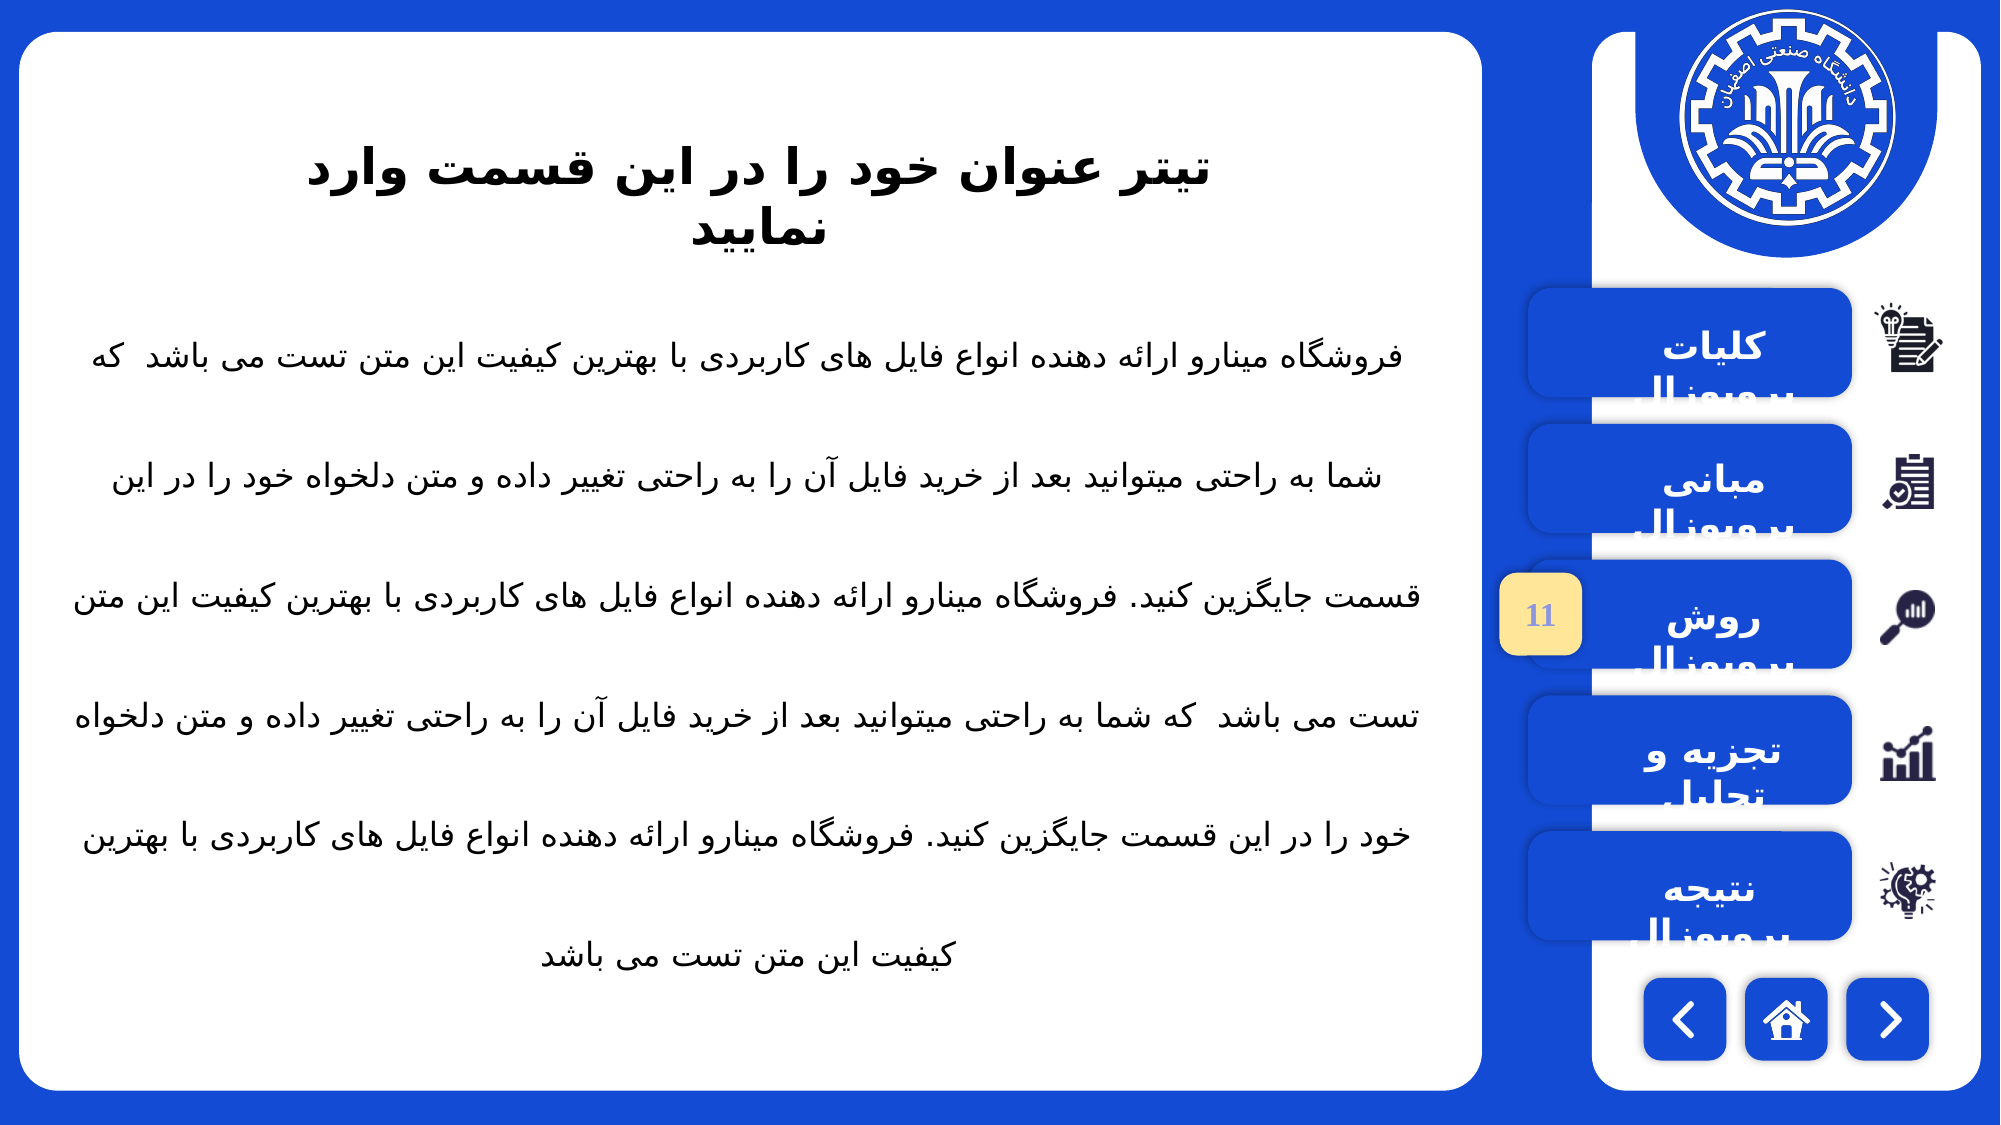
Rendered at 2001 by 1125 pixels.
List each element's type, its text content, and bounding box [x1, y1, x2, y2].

picture [1859, 989, 1920, 1050]
text_box کلیات پروپوزال [1571, 314, 1857, 420]
slide_number 11 [1499, 583, 1583, 643]
picture [1880, 454, 1935, 509]
text_box روش پروپوزال [1571, 584, 1857, 689]
picture [1655, 989, 1716, 1050]
text_box تجزیه و تحلیل [1571, 718, 1857, 824]
text_box نتیجه پروپوزال [1567, 856, 1853, 962]
text_box فروشگاه مینارو ارائه دهنده انواع فایل های کاربردی با بهترین کیفیت این متن تست می باشد که شما به راحتی میتوانید بعد از خرید فایل آن را به راحتی تغییر داده و متن دلخواه خود را در این قسمت جایگزین کنید. فروشگاه مینارو ارائه دهنده انواع فایل های کاربردی با بهترین کیفیت این متن تست می باشد که شما به راحتی میتوانید بعد از خرید فایل آن را به راحتی تغییر داده و متن دلخواه خود را در این قسمت جایگزین کنید. فروشگاه مینارو ارائه دهنده انواع فایل های کاربردی با بهترین کیفیت این متن تست می باشد [52, 247, 1445, 981]
picture [1872, 301, 1944, 373]
picture [1880, 726, 1936, 782]
picture [1763, 1000, 1810, 1040]
text_box تیتر عنوان خود را در این قسمت وارد نمایید [291, 127, 1229, 247]
picture [1879, 862, 1936, 919]
picture [1880, 590, 1935, 645]
picture [1679, 9, 1896, 226]
text_box مبانی پروپوزال [1571, 448, 1857, 553]
